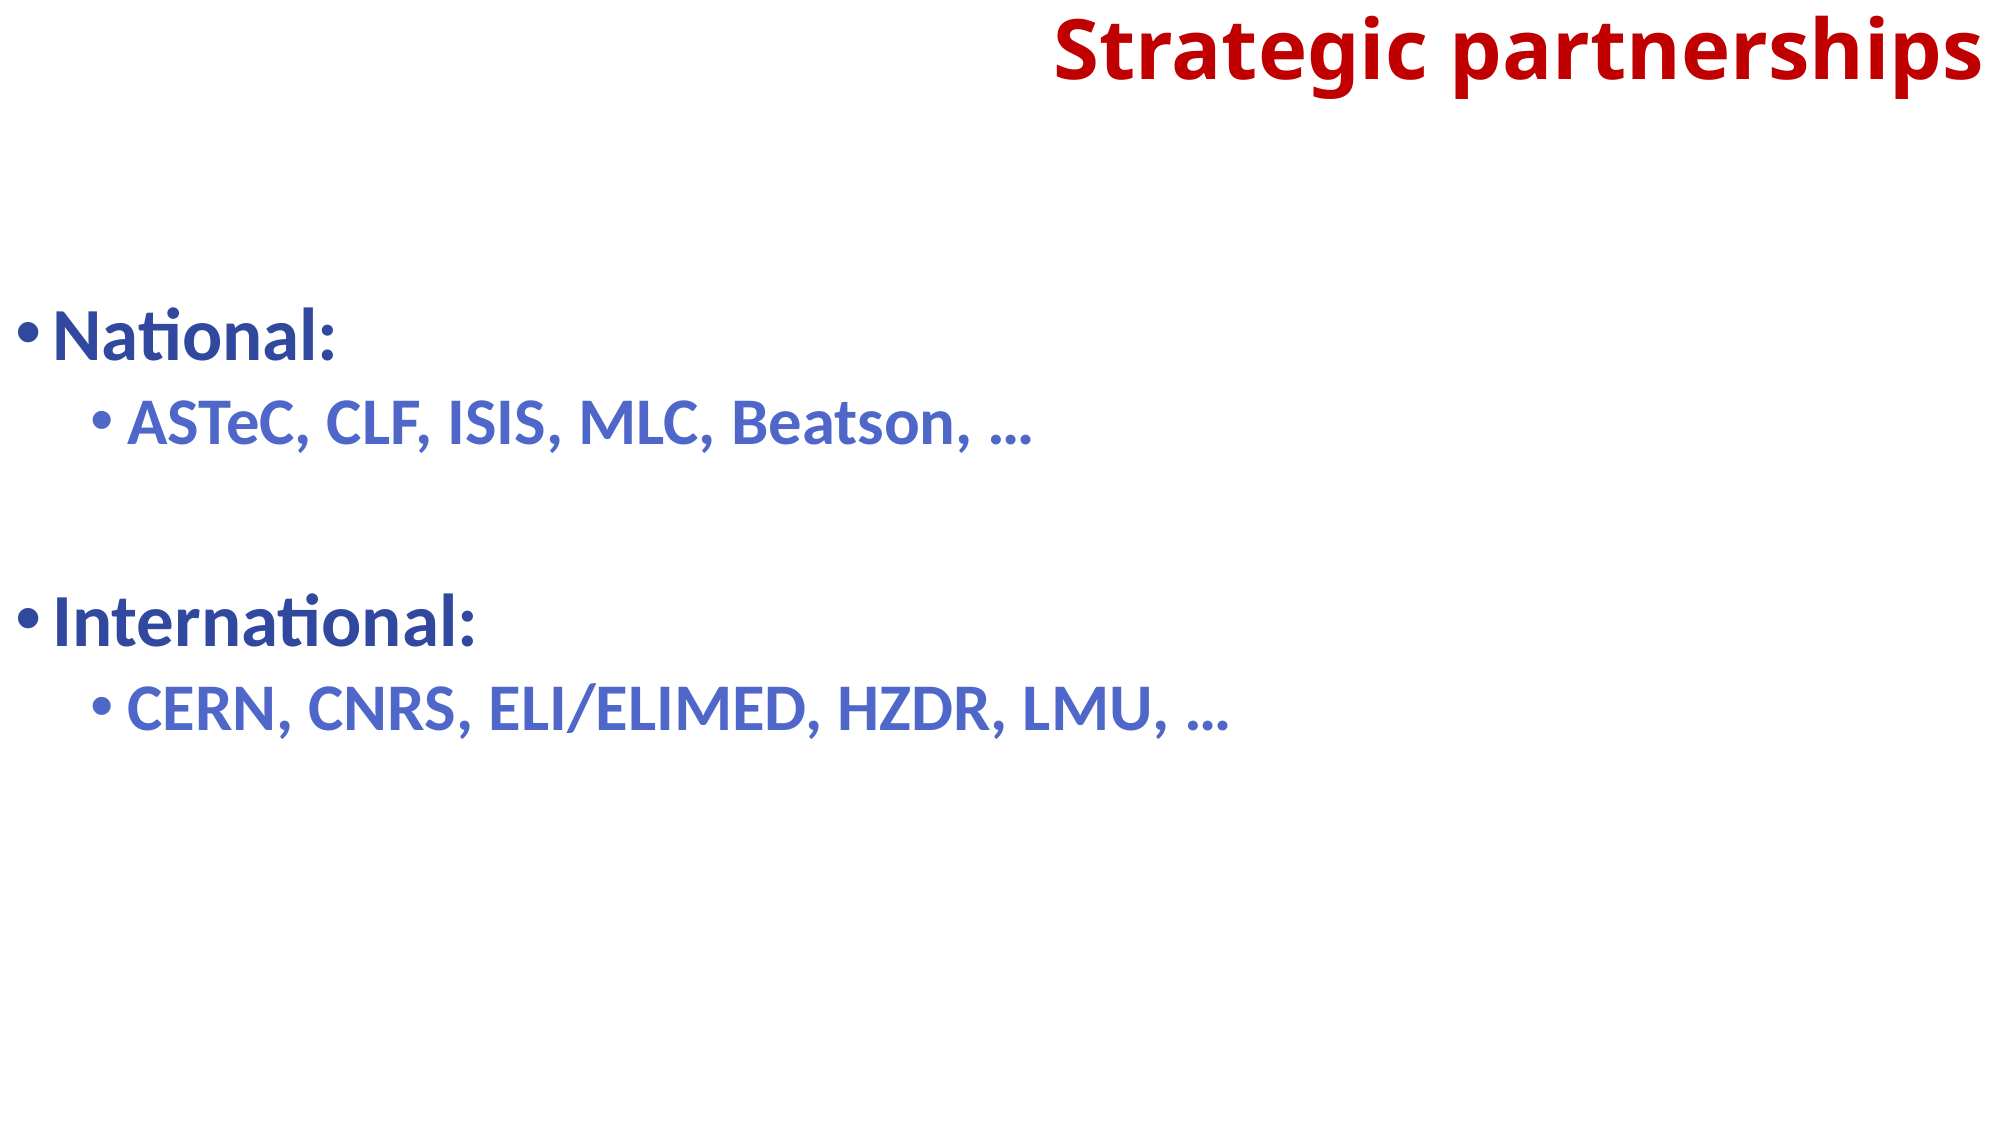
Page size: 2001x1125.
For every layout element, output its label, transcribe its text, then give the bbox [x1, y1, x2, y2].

list National: ASTeC, CLF, ISIS, MLC, Beatson, … International: CERN, CNRS, ELI/ELIMED, HZDR, LMU, … [0, 288, 2000, 1124]
title Strategic partnerships [0, 0, 2000, 105]
